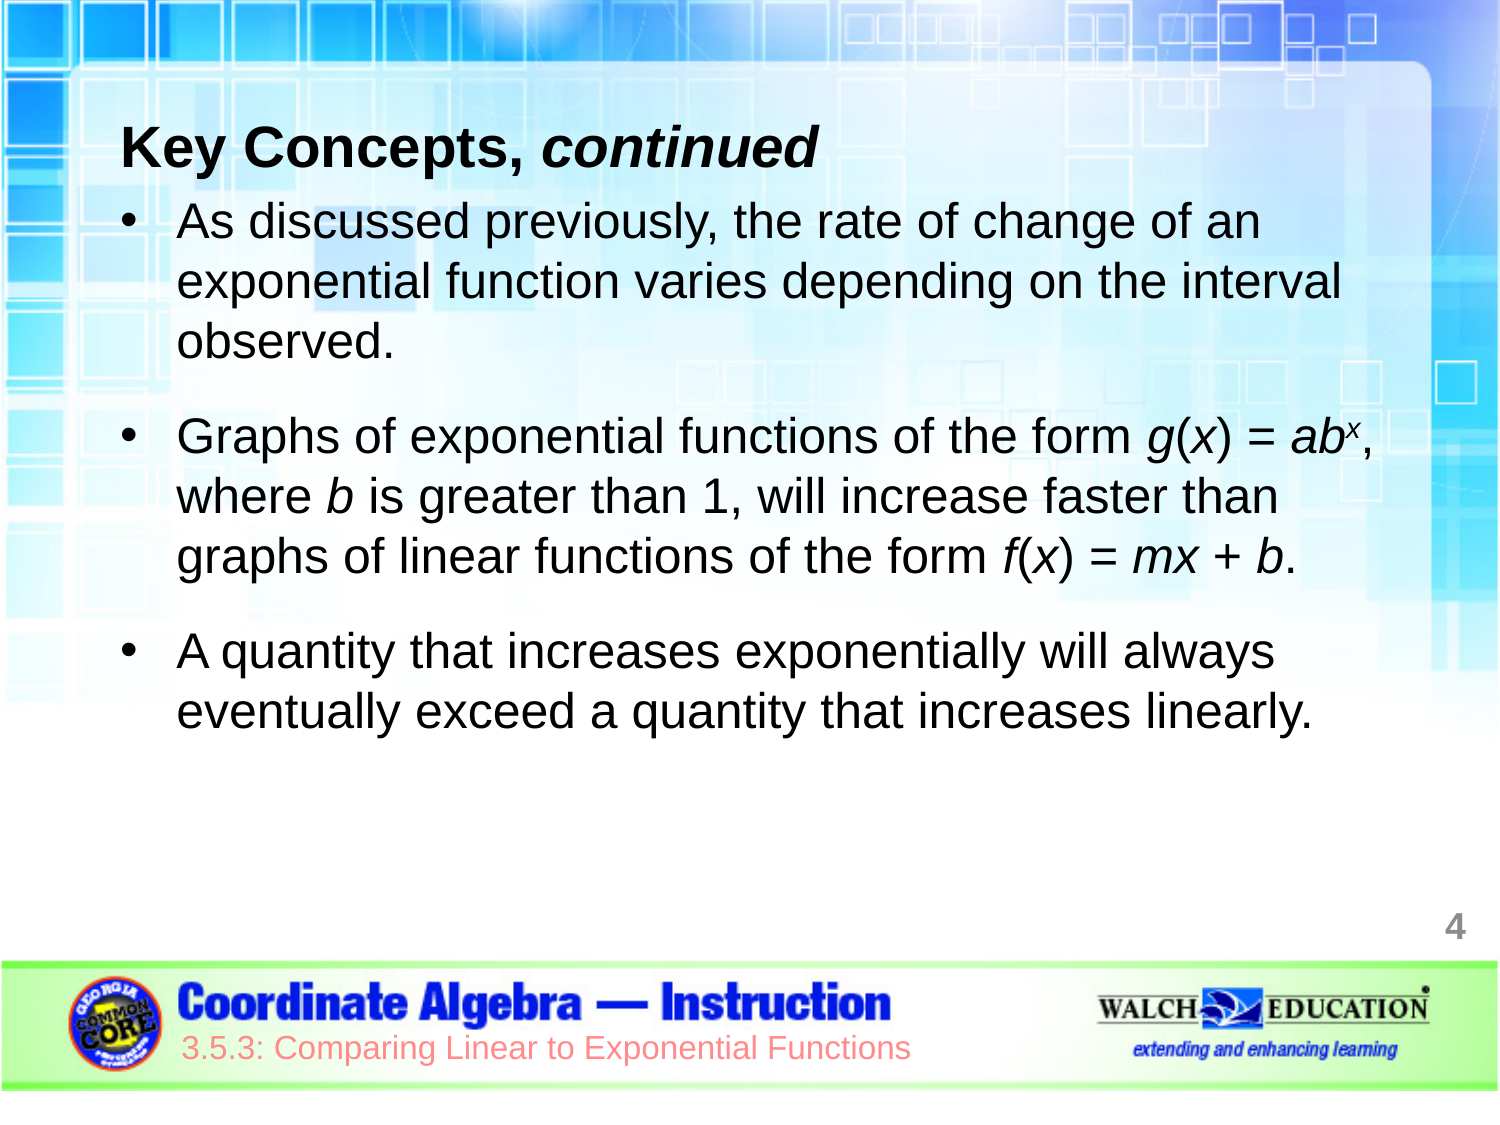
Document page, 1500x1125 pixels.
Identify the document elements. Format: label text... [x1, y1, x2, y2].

picture [1, 0, 1500, 1091]
slide_number 4 [1361, 901, 1481, 949]
footer 3.5.3: Comparing Linear to Exponential Functions [166, 1024, 1080, 1069]
subtitle Key Concepts, continued As discussed previously, the rate of change of an exponential function varies depending on the interval observed. Graphs of exponential functions of the form g(x) = abx, where b is greater than 1, will increase faster than graphs of linear functions of the form f(x) = mx + b. A quantity that increases exponentially will always eventually exceed a quantity that increases linearly. [105, 101, 1394, 922]
